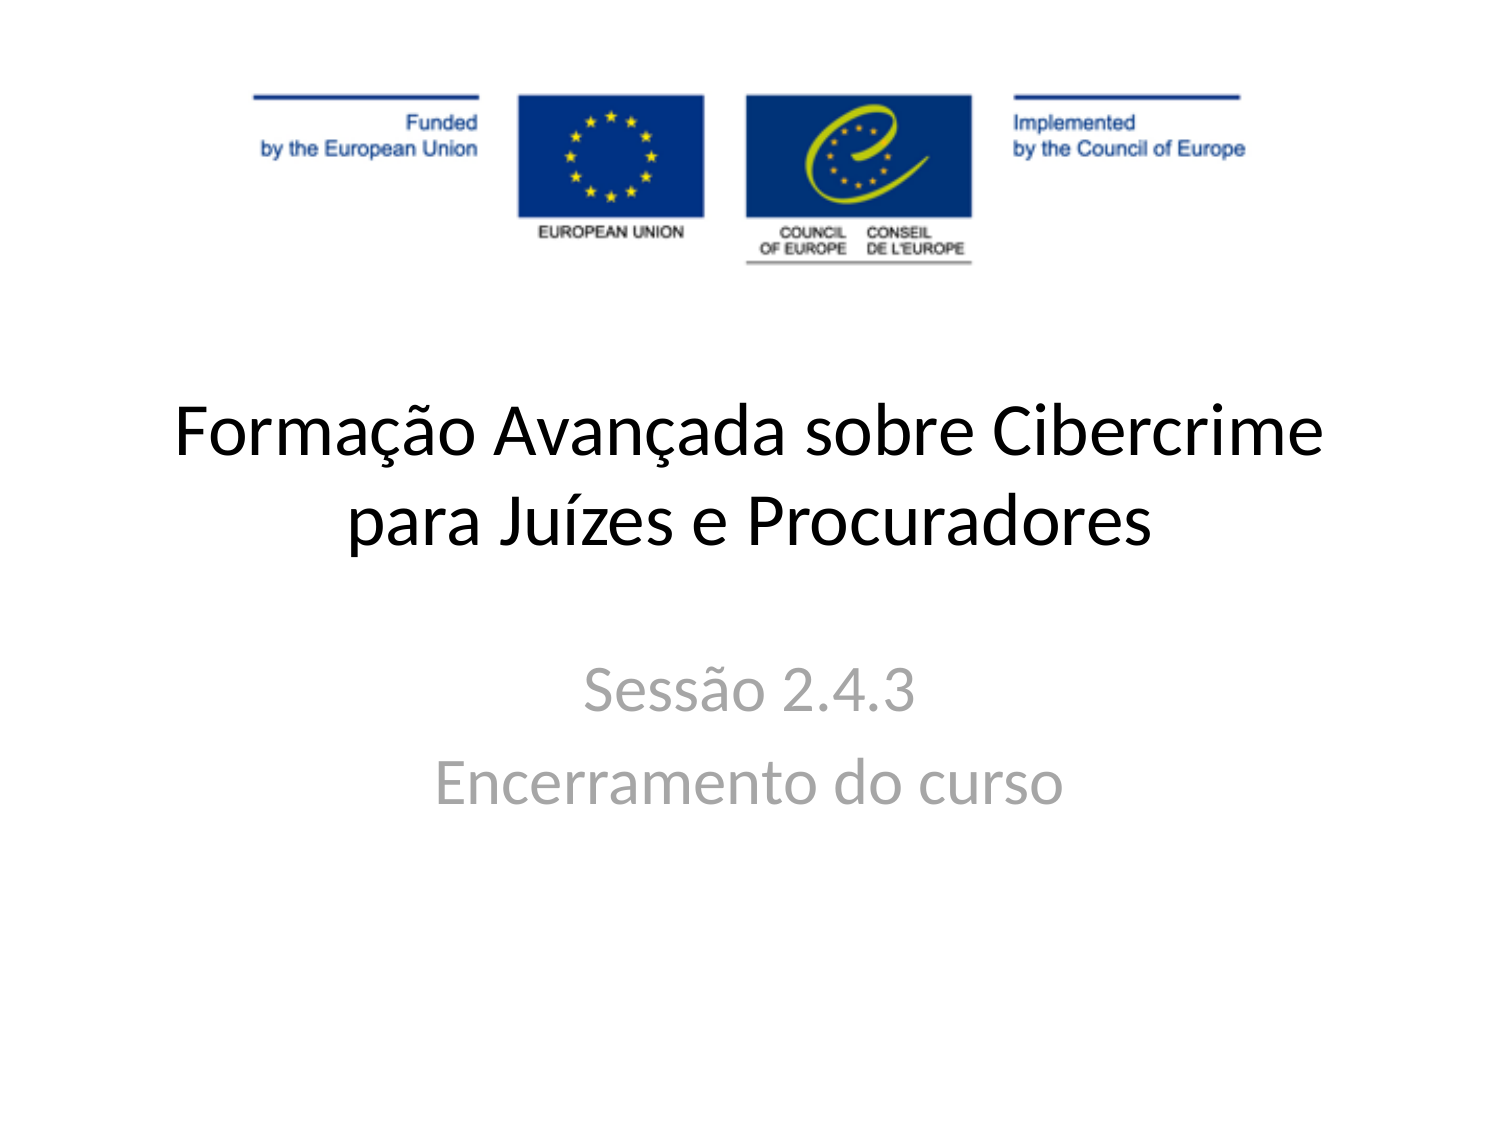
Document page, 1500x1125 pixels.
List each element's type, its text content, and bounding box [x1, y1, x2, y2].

picture [248, 90, 1252, 273]
title Formação Avançada sobre Cibercrime para Juízes e Procuradores [112, 349, 1388, 591]
subtitle Sessão 2.4.3 Encerramento do curso [225, 637, 1275, 925]
